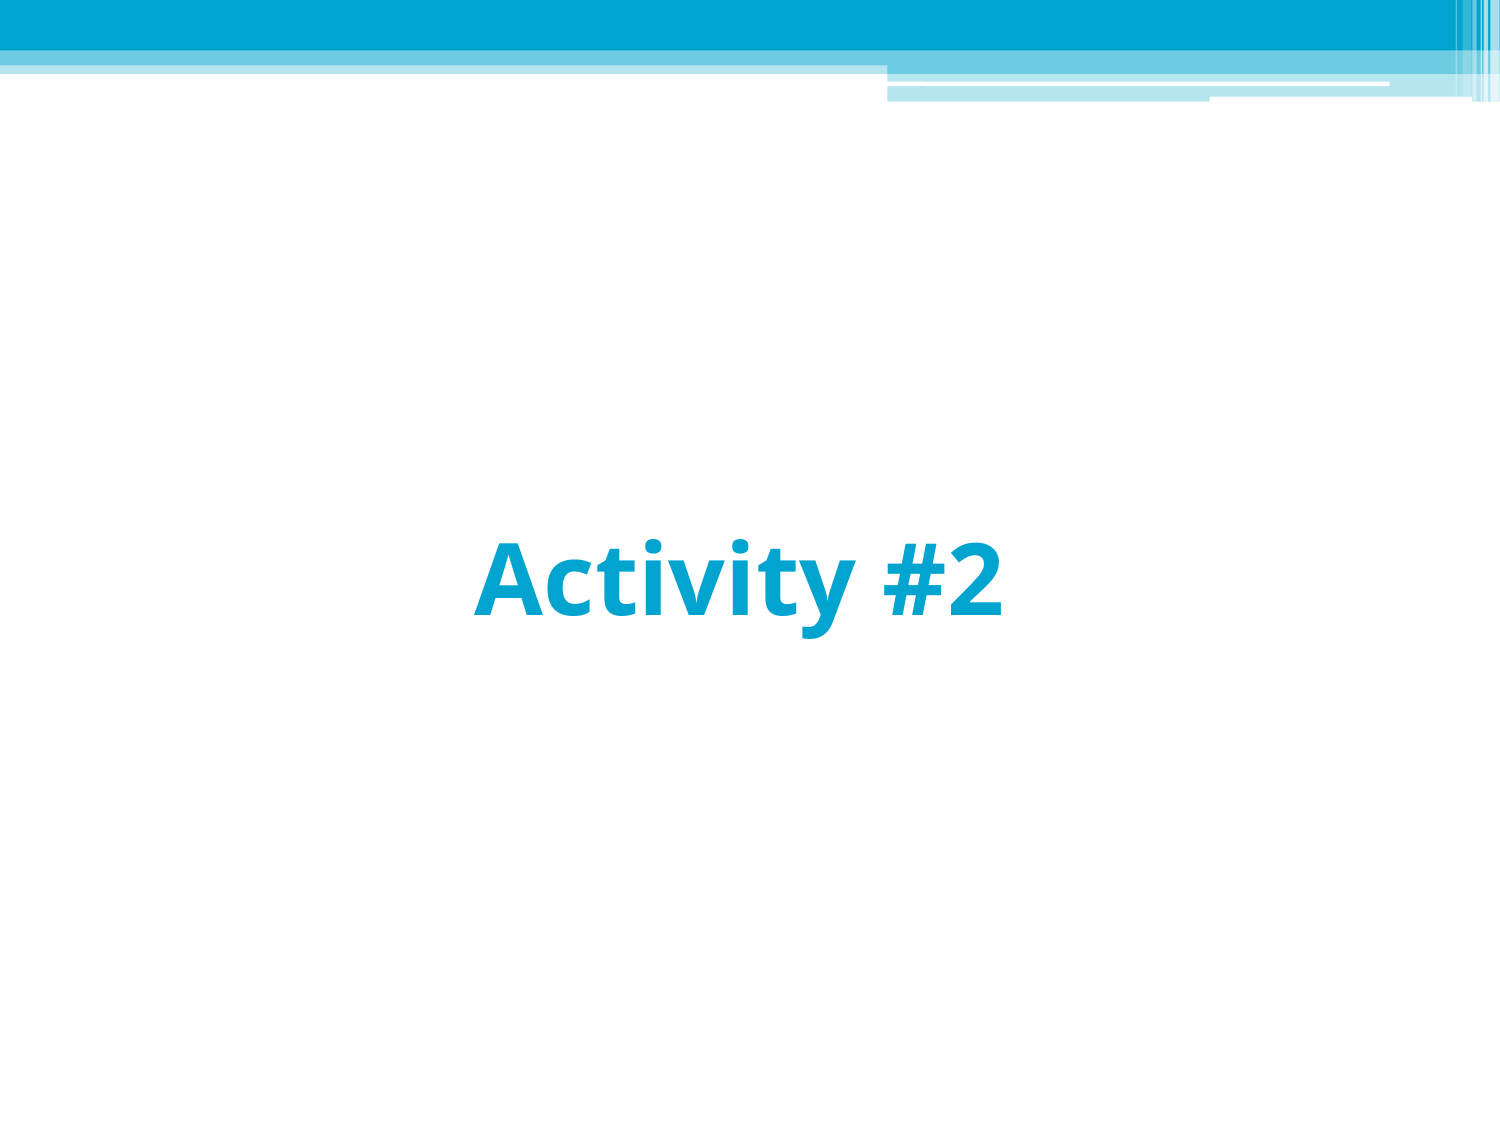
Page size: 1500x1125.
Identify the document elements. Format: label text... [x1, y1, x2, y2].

title Activity #2 [324, 487, 1155, 663]
